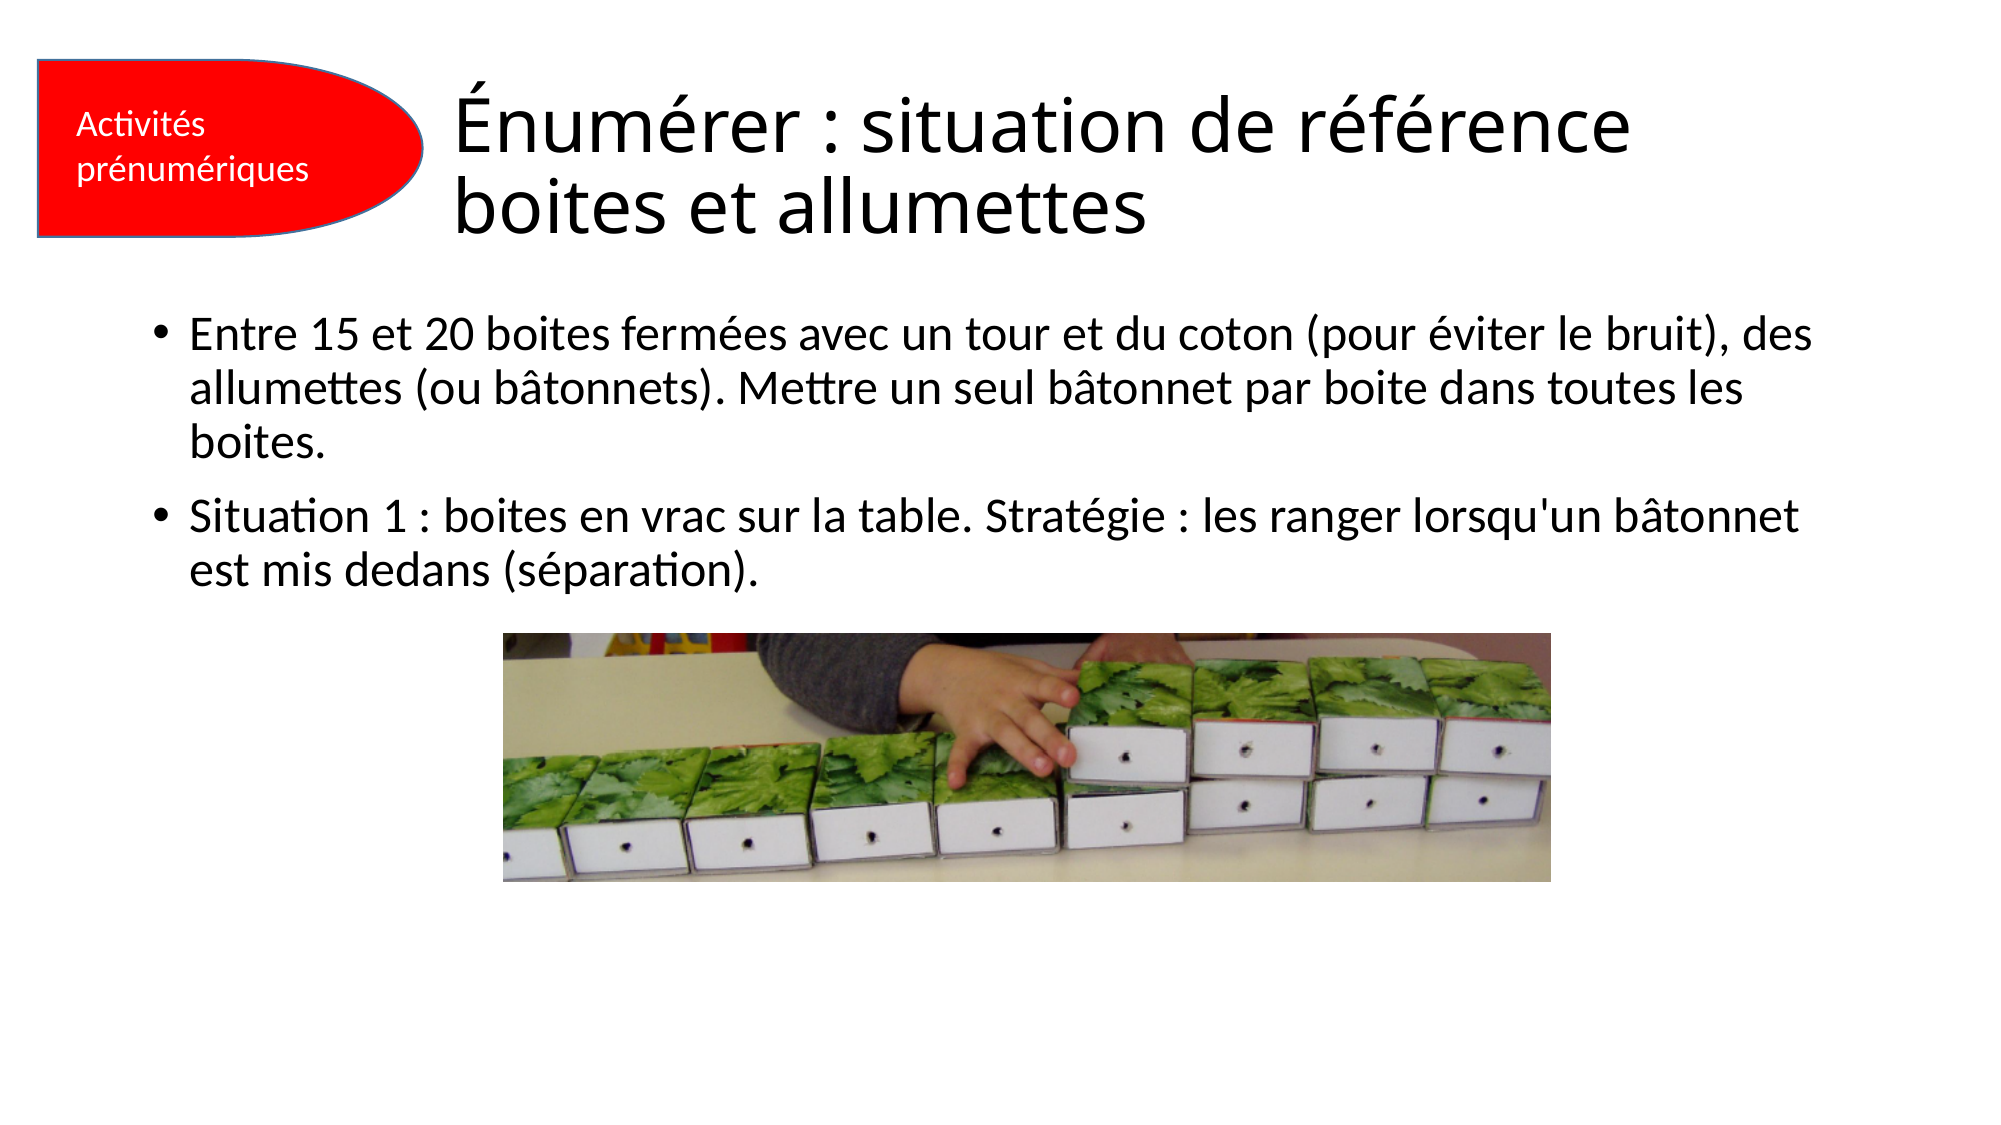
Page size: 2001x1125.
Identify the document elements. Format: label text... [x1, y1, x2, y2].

text_box [36, 58, 424, 238]
picture [503, 633, 1551, 882]
title Énumérer : situation de référence boites et allumettes [137, 59, 1863, 278]
text_box Activités prénumériques [61, 91, 337, 242]
list Entre 15 et 20 boites fermées avec un tour et du coton (pour éviter le bruit), des allumettes (ou bâtonnets). Mettre un seul bâtonnet par boite dans toutes les boites. Situation 1 : boites en vrac sur la table. Stratégie : les ranger lorsqu'un bâtonnet est mis dedans (séparation). [137, 299, 1863, 1014]
